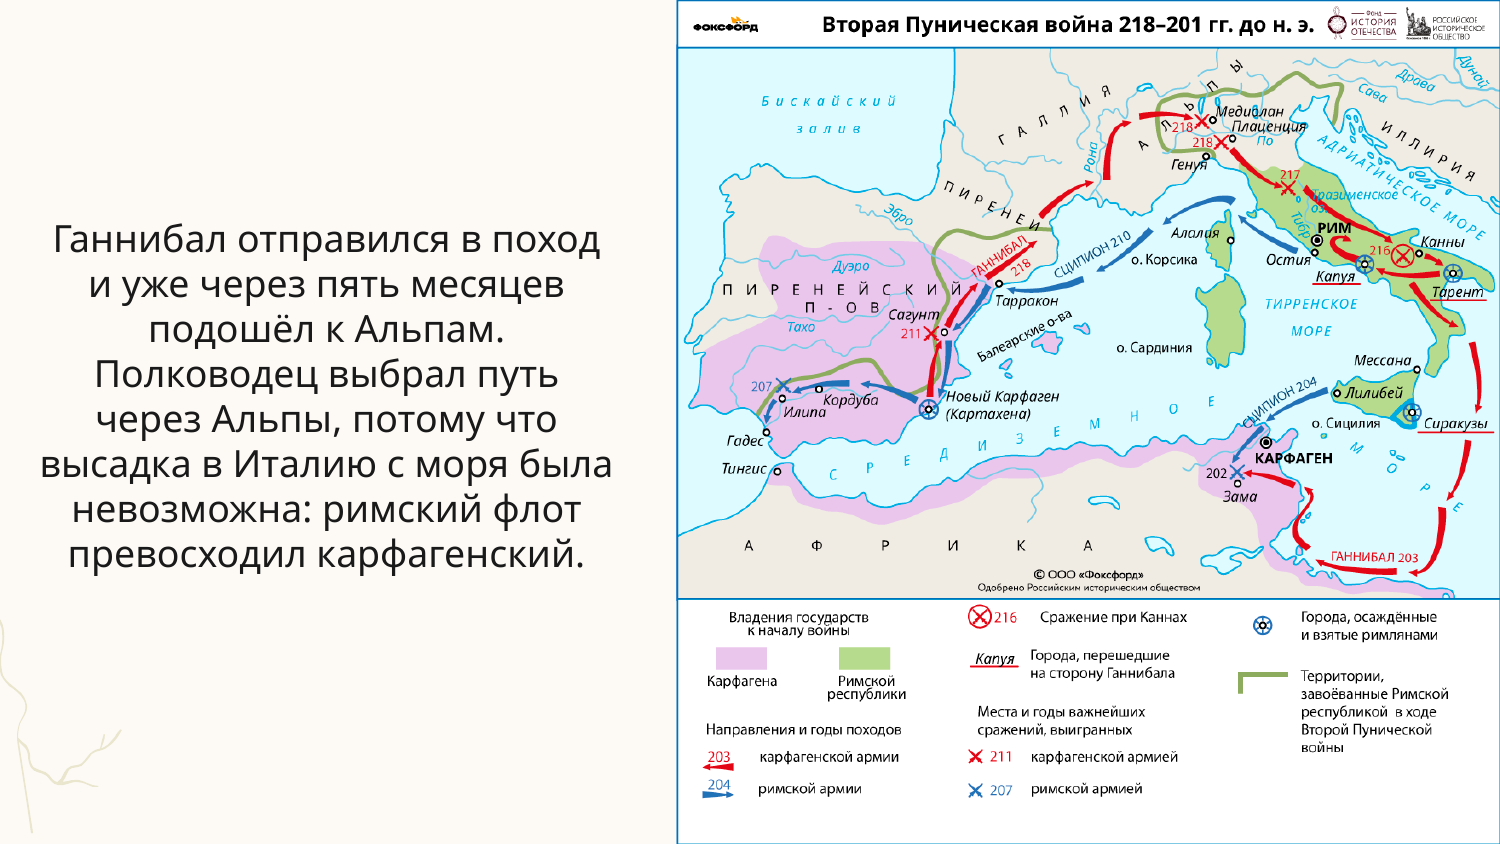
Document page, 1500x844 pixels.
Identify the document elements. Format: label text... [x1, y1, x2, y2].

text_box Ганнибал отправился в поход и уже через пять месяцев подошёл к Альпам. Полководец выбрал путь через Альпы, потому что высадка в Италию с моря была невозможна: римский флот превосходил карфагенский. [0, 327, 631, 463]
picture [676, 0, 1500, 844]
